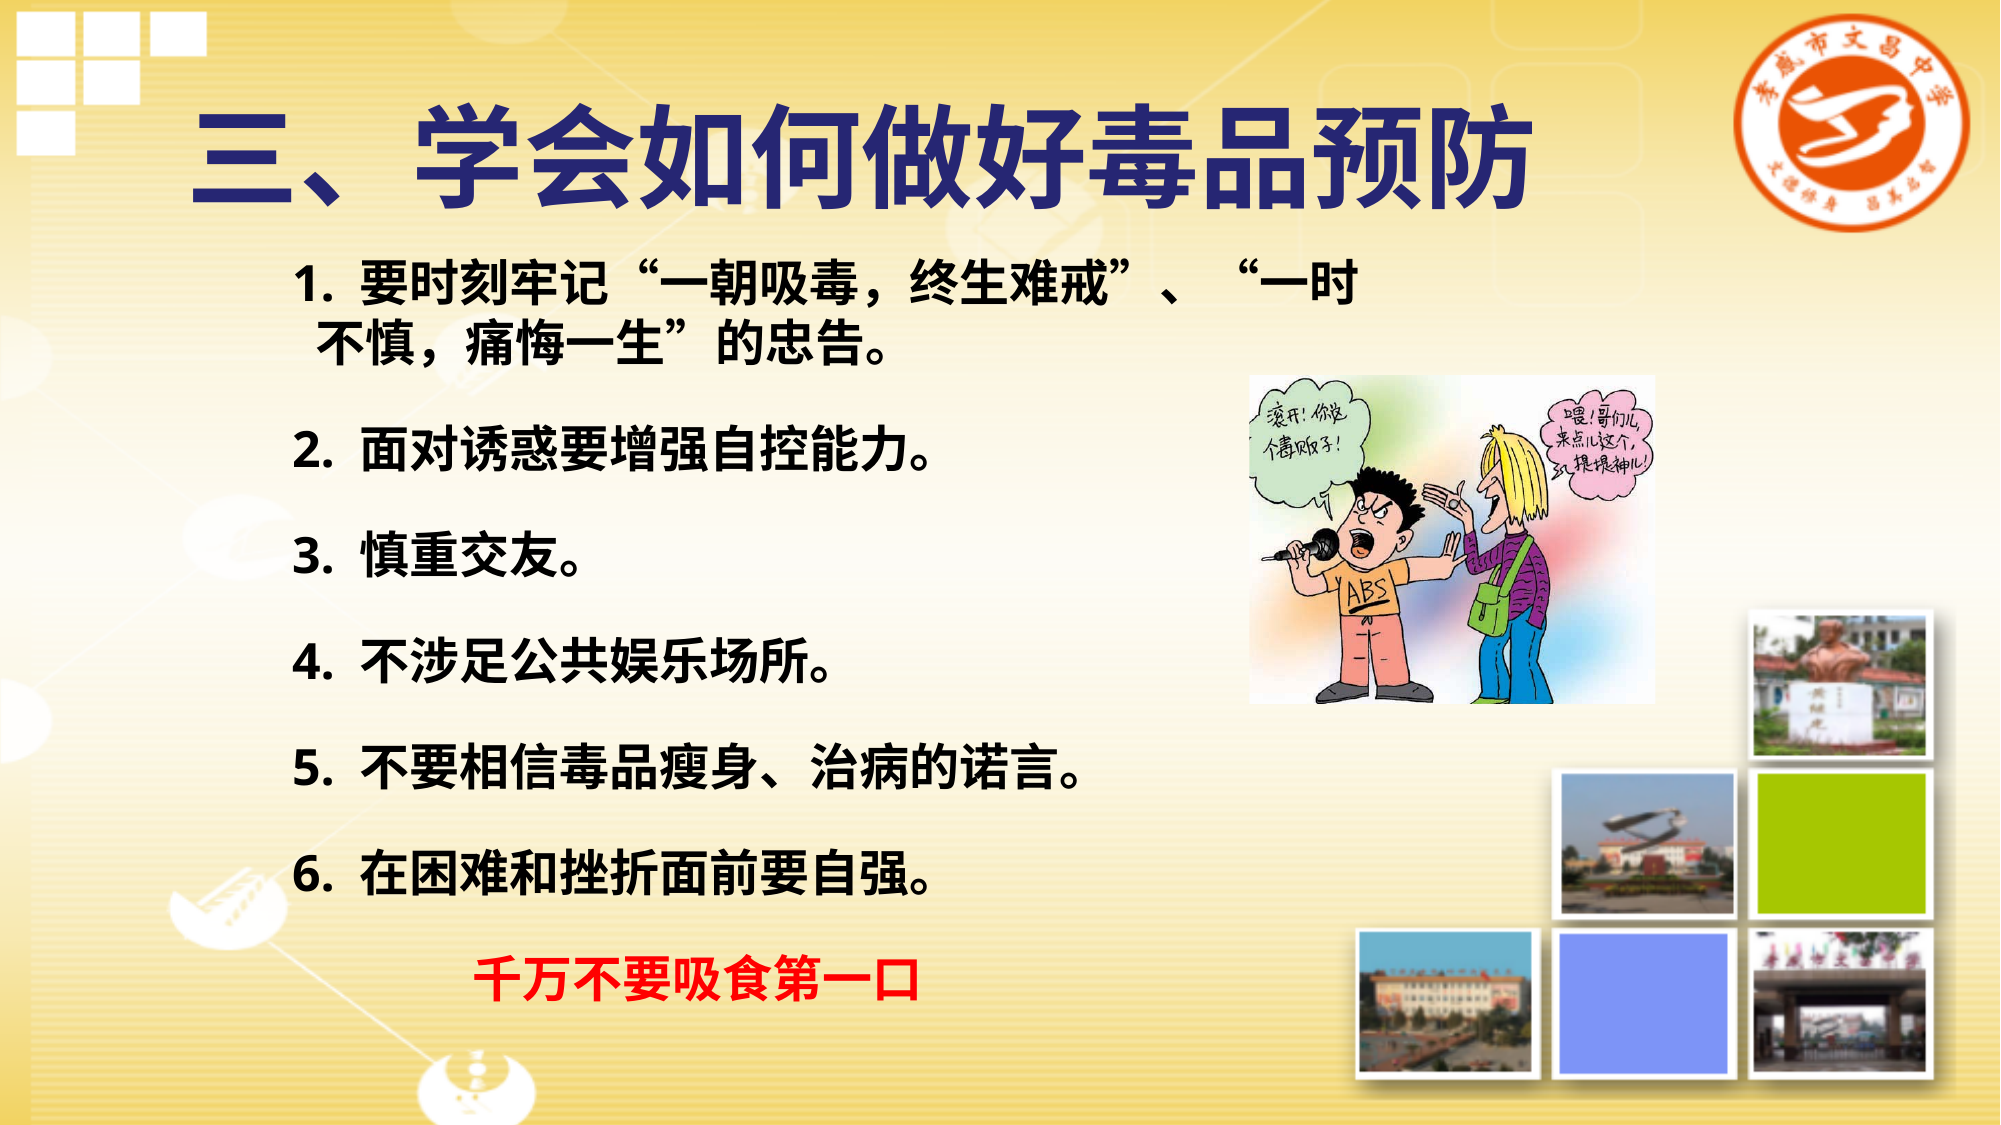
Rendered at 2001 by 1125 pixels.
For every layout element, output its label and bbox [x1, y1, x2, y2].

list [1249, 375, 1656, 704]
picture [0, 0, 2000, 1125]
